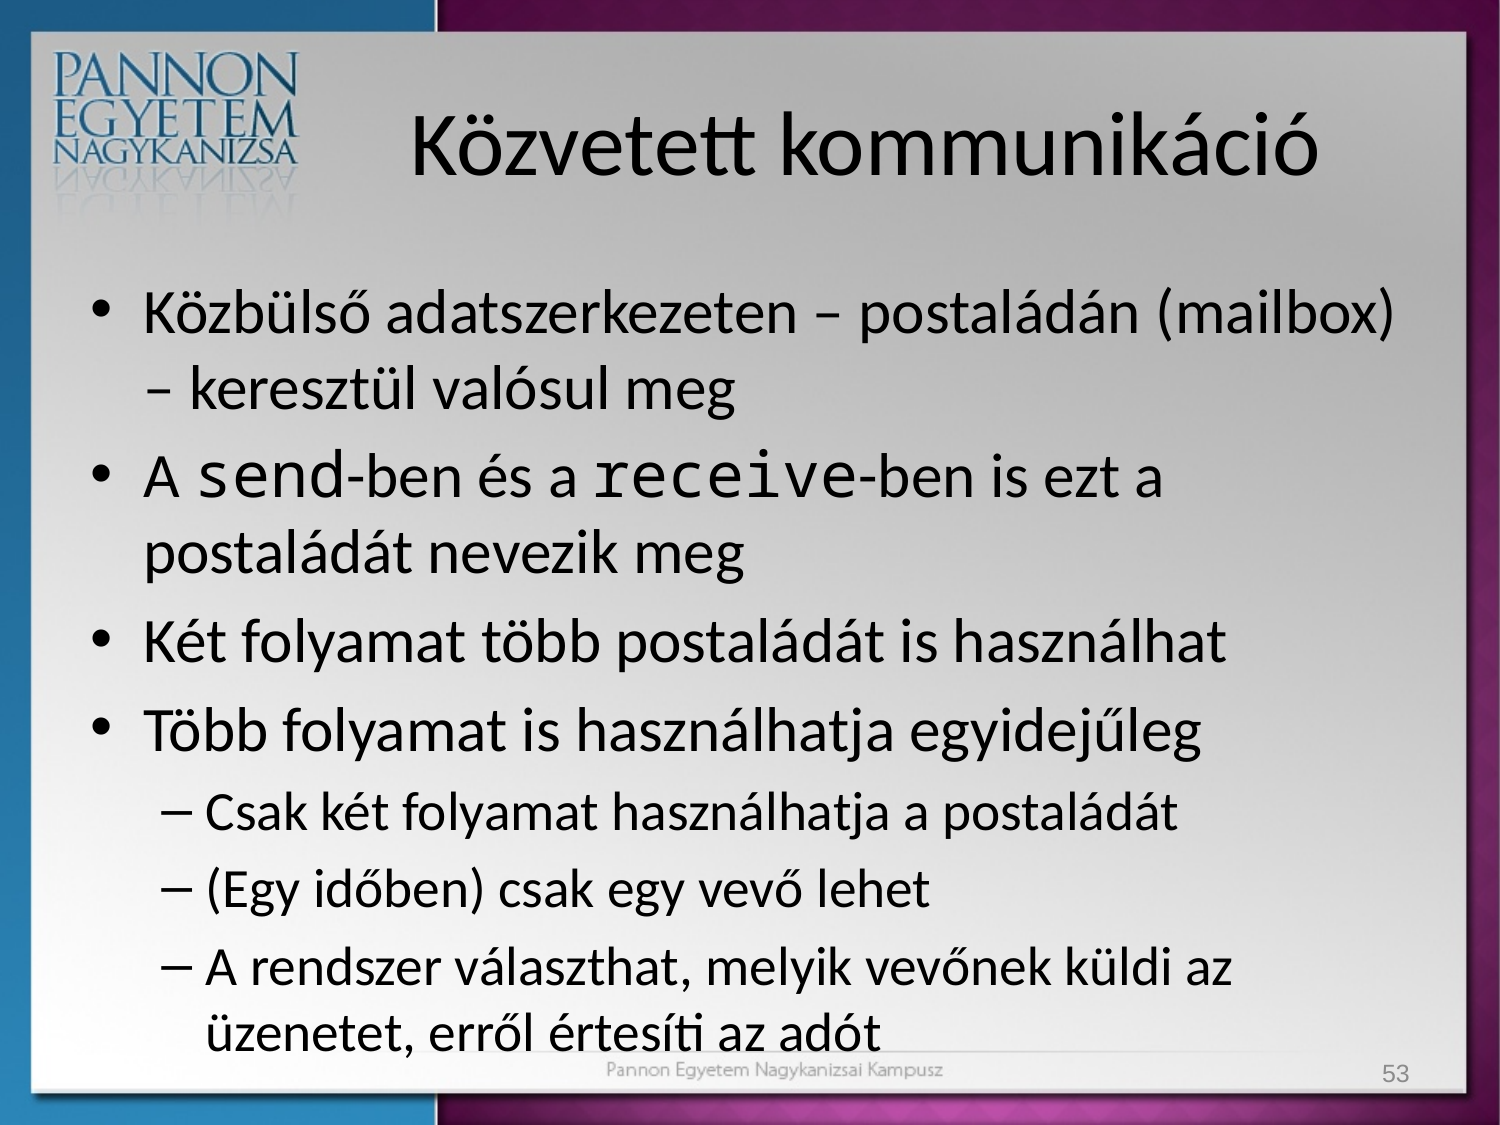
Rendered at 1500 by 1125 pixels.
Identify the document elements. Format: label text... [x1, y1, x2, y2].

slide_number 53 [1074, 1042, 1425, 1103]
title Közvetett kommunikáció [328, 45, 1425, 233]
picture [0, 0, 1500, 1125]
list Közbülső adatszerkezeten – postaládán (mailbox) – keresztül valósul meg A send-ben és a receive-ben is ezt a postaládát nevezik meg Két folyamat több postaládát is használhat Több folyamat is használhatja egyidejűleg Csak két folyamat használhatja a postaládát (Egy időben) csak egy vevő lehet A rendszer választhat, melyik vevőnek küldi az üzenetet, erről értesíti az adót [75, 262, 1425, 1075]
